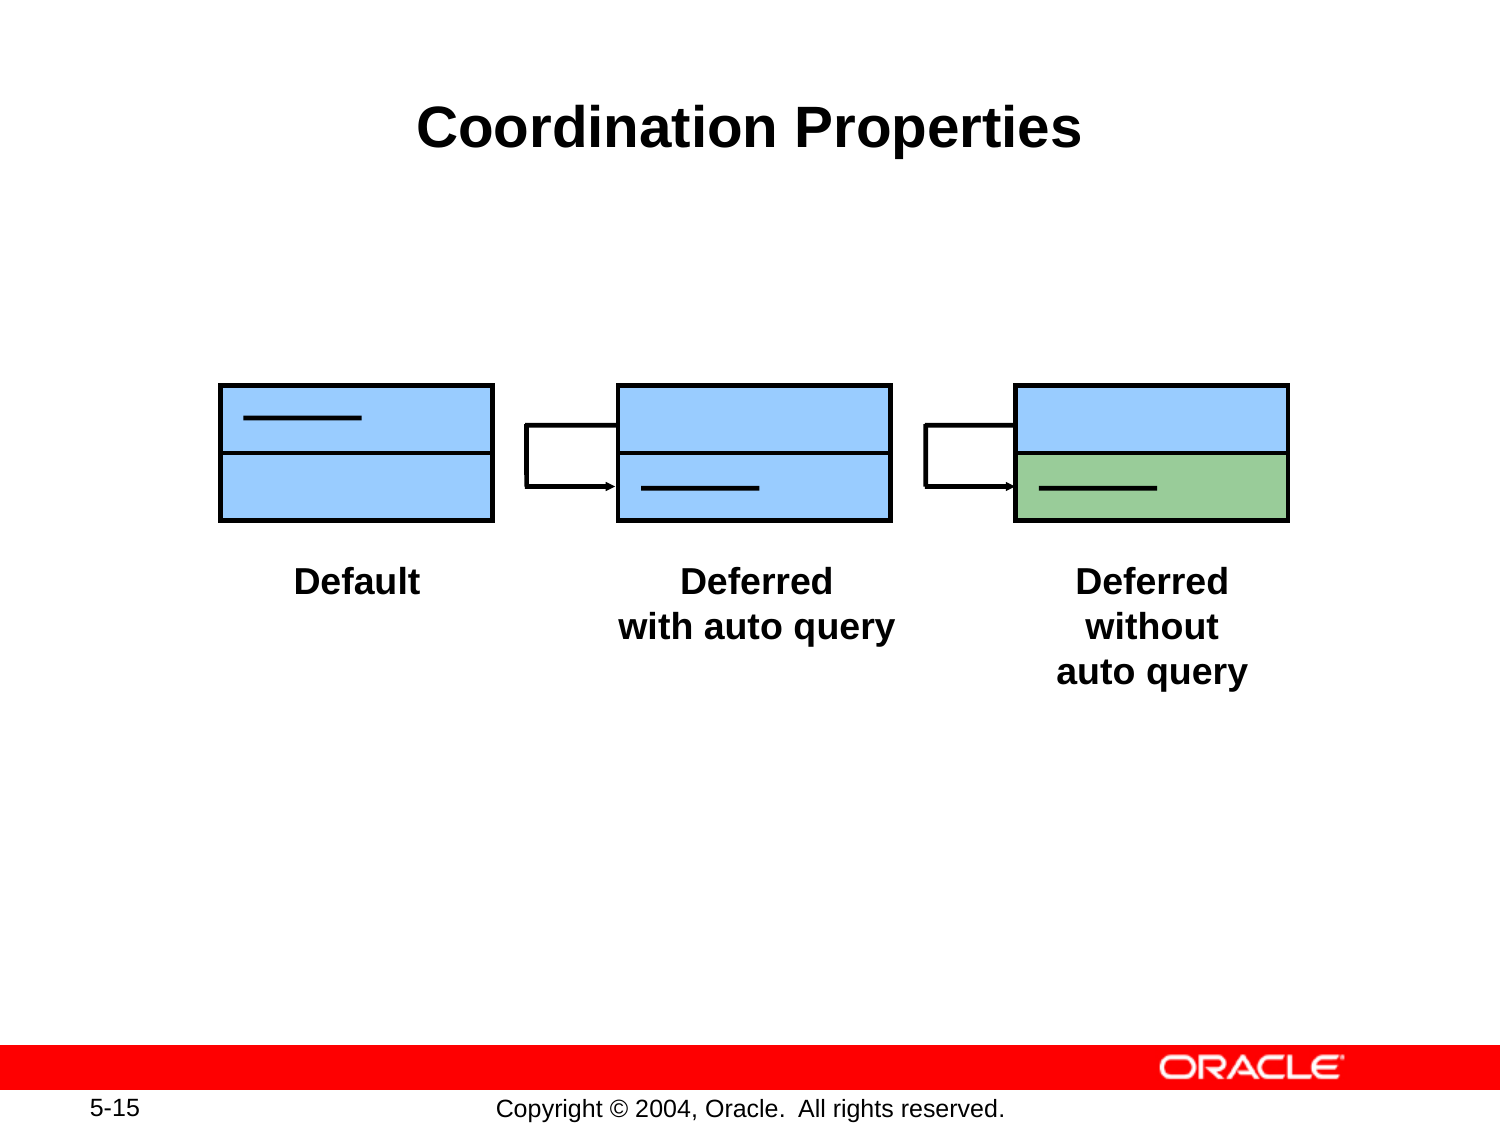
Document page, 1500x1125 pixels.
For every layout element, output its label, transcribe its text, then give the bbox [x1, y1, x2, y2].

text_box [926, 482, 1016, 491]
text_box [527, 482, 616, 491]
title Coordination Properties [149, 87, 1351, 232]
text_box [220, 385, 493, 452]
text_box Deferred without auto query [1041, 549, 1264, 700]
text_box [1015, 452, 1288, 521]
text_box Deferred with auto query [563, 549, 951, 655]
text_box [1015, 385, 1288, 452]
text_box [220, 452, 493, 521]
text_box Default [278, 549, 436, 610]
text_box [617, 385, 891, 452]
text_box [617, 452, 891, 521]
